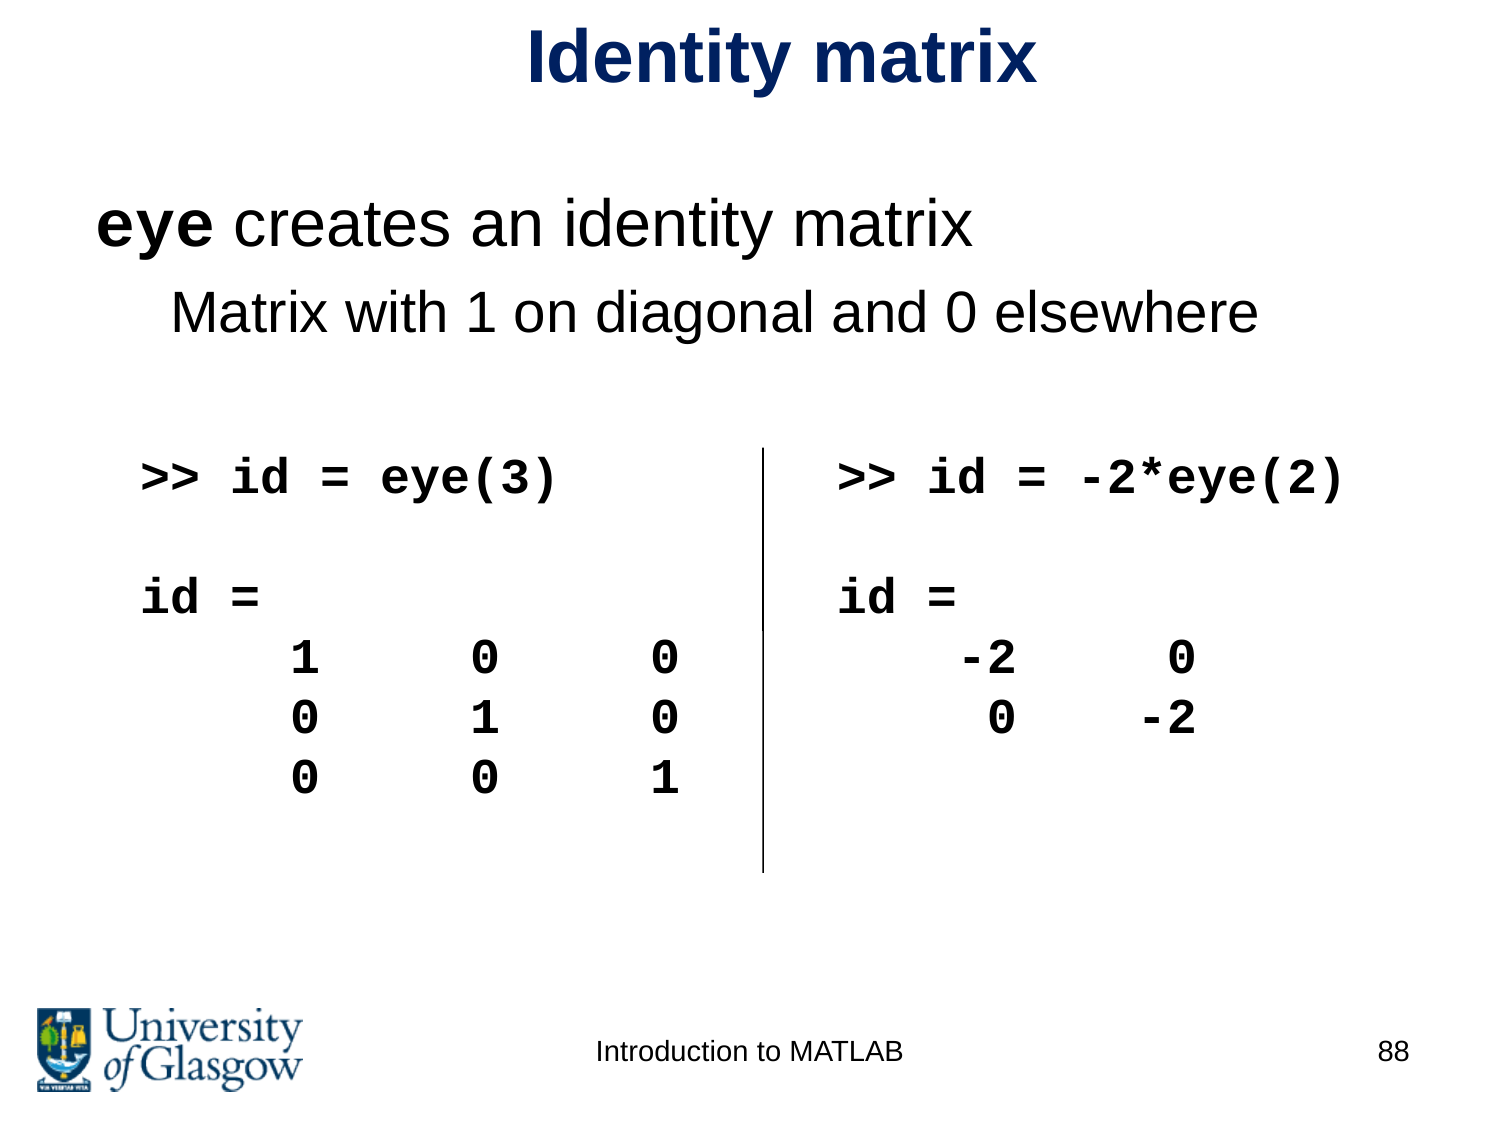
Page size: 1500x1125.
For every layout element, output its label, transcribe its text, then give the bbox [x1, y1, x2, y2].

picture [37, 1008, 303, 1092]
text_box >> id = -2*eye(2) id = -2 0 0 -2 [822, 435, 1402, 751]
title Identity matrix [171, 0, 1394, 126]
text_box >> id = eye(3) id = 1 0 0 0 1 0 0 0 1 [125, 435, 728, 811]
list eye creates an identity matrix Matrix with 1 on diagonal and 0 elsewhere [80, 172, 1431, 915]
slide_number 88 [1074, 1024, 1425, 1103]
footer Introduction to MATLAB [512, 1024, 988, 1103]
